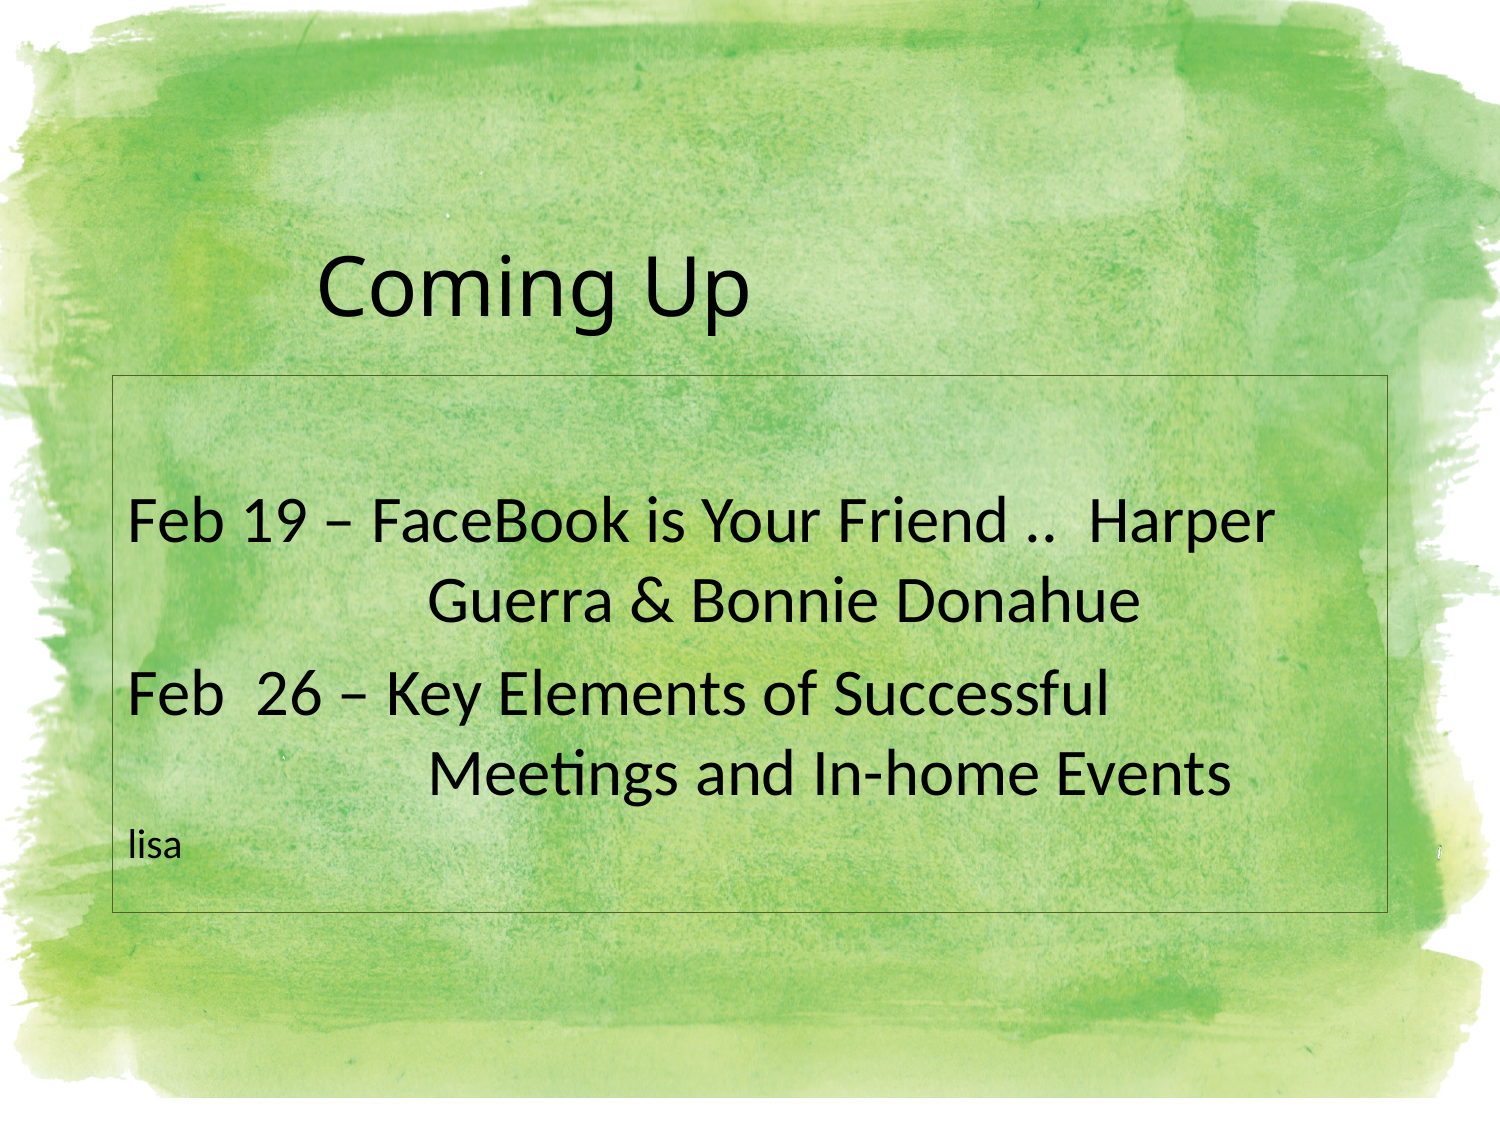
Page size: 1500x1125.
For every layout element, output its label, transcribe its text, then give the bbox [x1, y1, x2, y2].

subtitle Feb 19 – FaceBook is Your Friend .. Harper Guerra & Bonnie Donahue Feb 26 – Key Elements of Successful Meetings and In-home Events lisa [112, 375, 1388, 913]
title Coming Up [300, 99, 1127, 342]
picture [0, 0, 1500, 1098]
